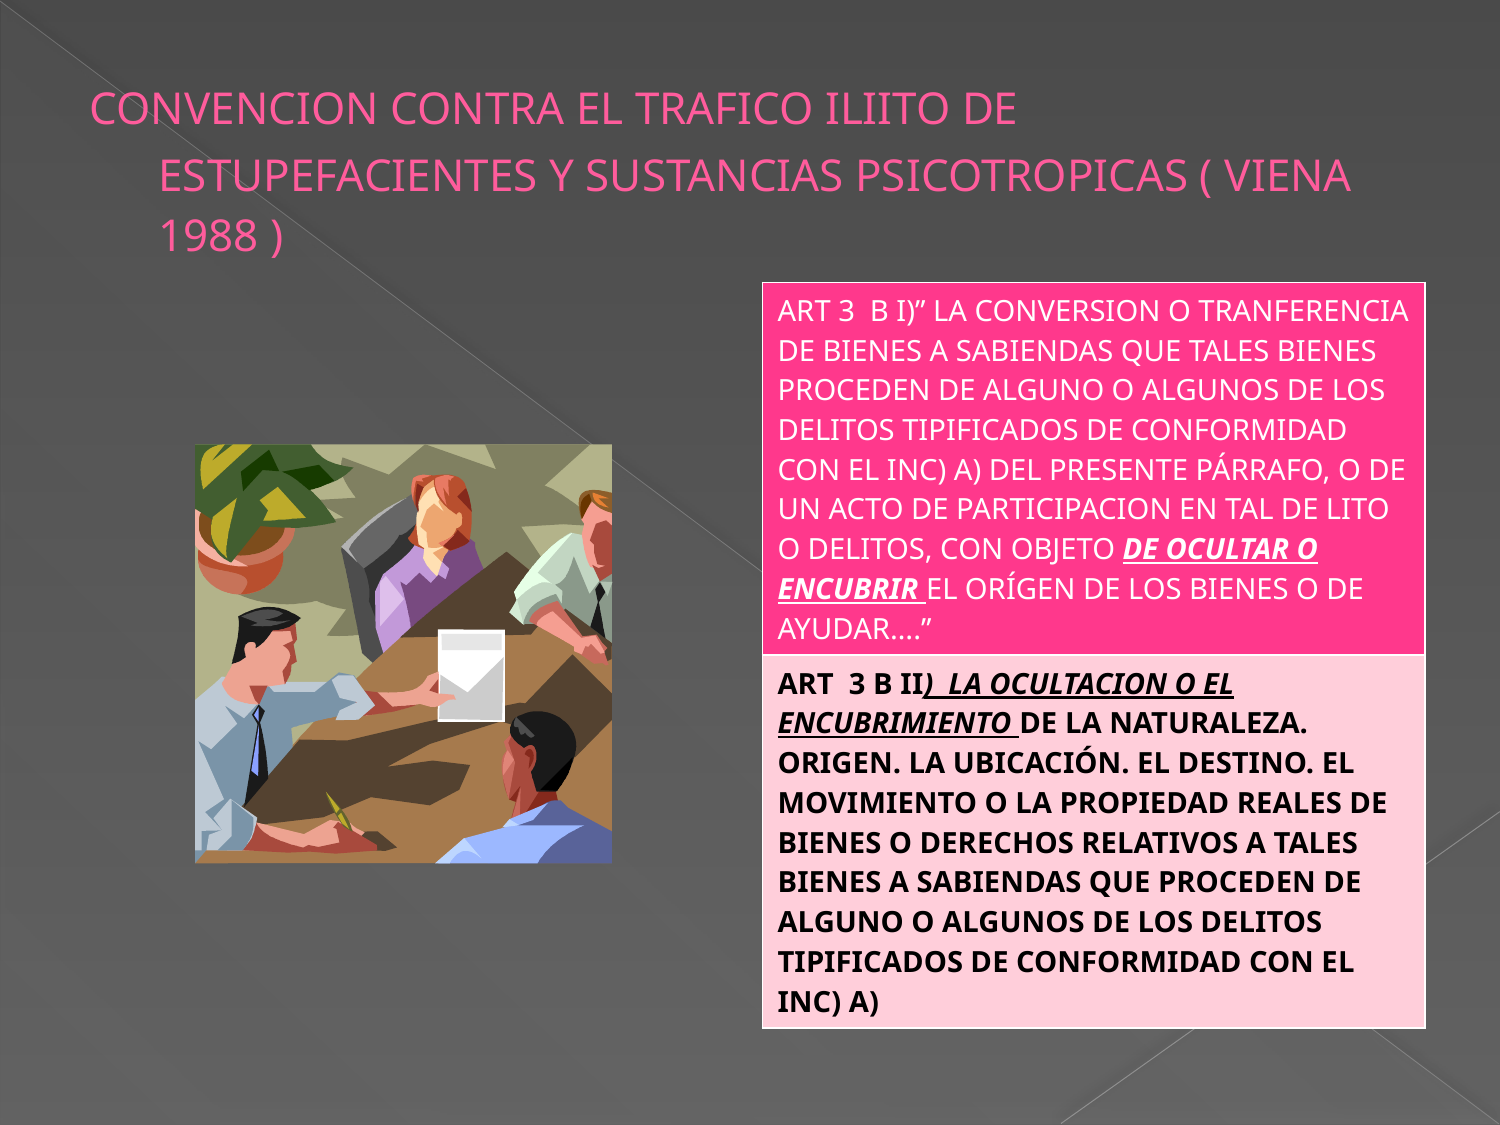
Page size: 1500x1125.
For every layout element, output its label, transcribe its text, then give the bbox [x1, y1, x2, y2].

text_box CONVENCION CONTRA EL TRAFICO ILIITO DE ESTUPEFACIENTES Y SUSTANCIAS PSICOTROPICAS ( VIENA 1988 ) [74, 43, 1425, 274]
table_header ART 3 B I)” LA CONVERSION O TRANFERENCIA DE BIENES A SABIENDAS QUE TALES BIENES PROCEDEN DE ALGUNO O ALGUNOS DE LOS DELITOS TIPIFICADOS DE CONFORMIDAD CON EL INC) A) DEL PRESENTE PÁRRAFO, O DE UN ACTO DE PARTICIPACION EN TAL DE LITO O DELITOS, CON OBJETO DE OCULTAR O ENCUBRIR EL ORÍGEN DE LOS BIENES O DE AYUDAR….” [763, 283, 1424, 654]
picture [194, 439, 618, 869]
table_cell ART 3 B II) LA OCULTACION O EL ENCUBRIMIENTO DE LA NATURALEZA. ORIGEN. LA UBICACIÓN. EL DESTINO. EL MOVIMIENTO O LA PROPIEDAD REALES DE BIENES O DERECHOS RELATIVOS A TALES BIENES A SABIENDAS QUE PROCEDEN DE ALGUNO O ALGUNOS DE LOS DELITOS TIPIFICADOS DE CONFORMIDAD CON EL INC) A) [763, 656, 1424, 1027]
